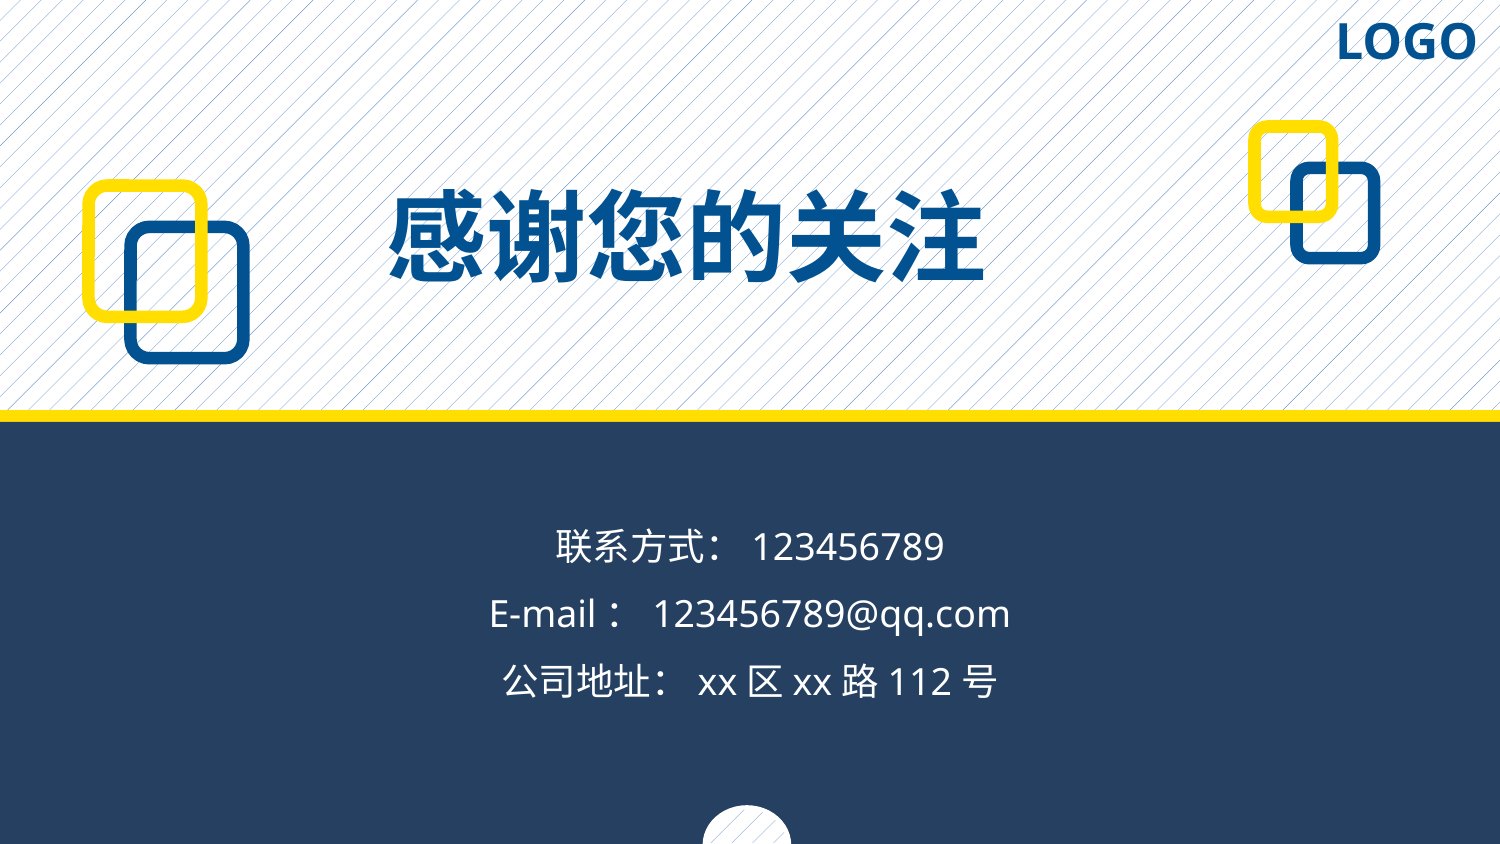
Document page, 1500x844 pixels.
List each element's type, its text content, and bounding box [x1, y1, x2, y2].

text_box [702, 805, 792, 844]
text_box 联系方式：123456789 E-mail：123456789@qq.com 公司地址：xx区xx路112号 [312, 492, 1187, 710]
text_box [0, 420, 1500, 844]
text_box [86, 183, 204, 319]
text_box [1252, 124, 1335, 219]
text_box [128, 224, 246, 361]
text_box [0, 408, 1500, 420]
text_box [1294, 165, 1377, 261]
text_box LOGO [1227, 1, 1493, 77]
text_box 感谢您的关注 [371, 167, 1152, 303]
